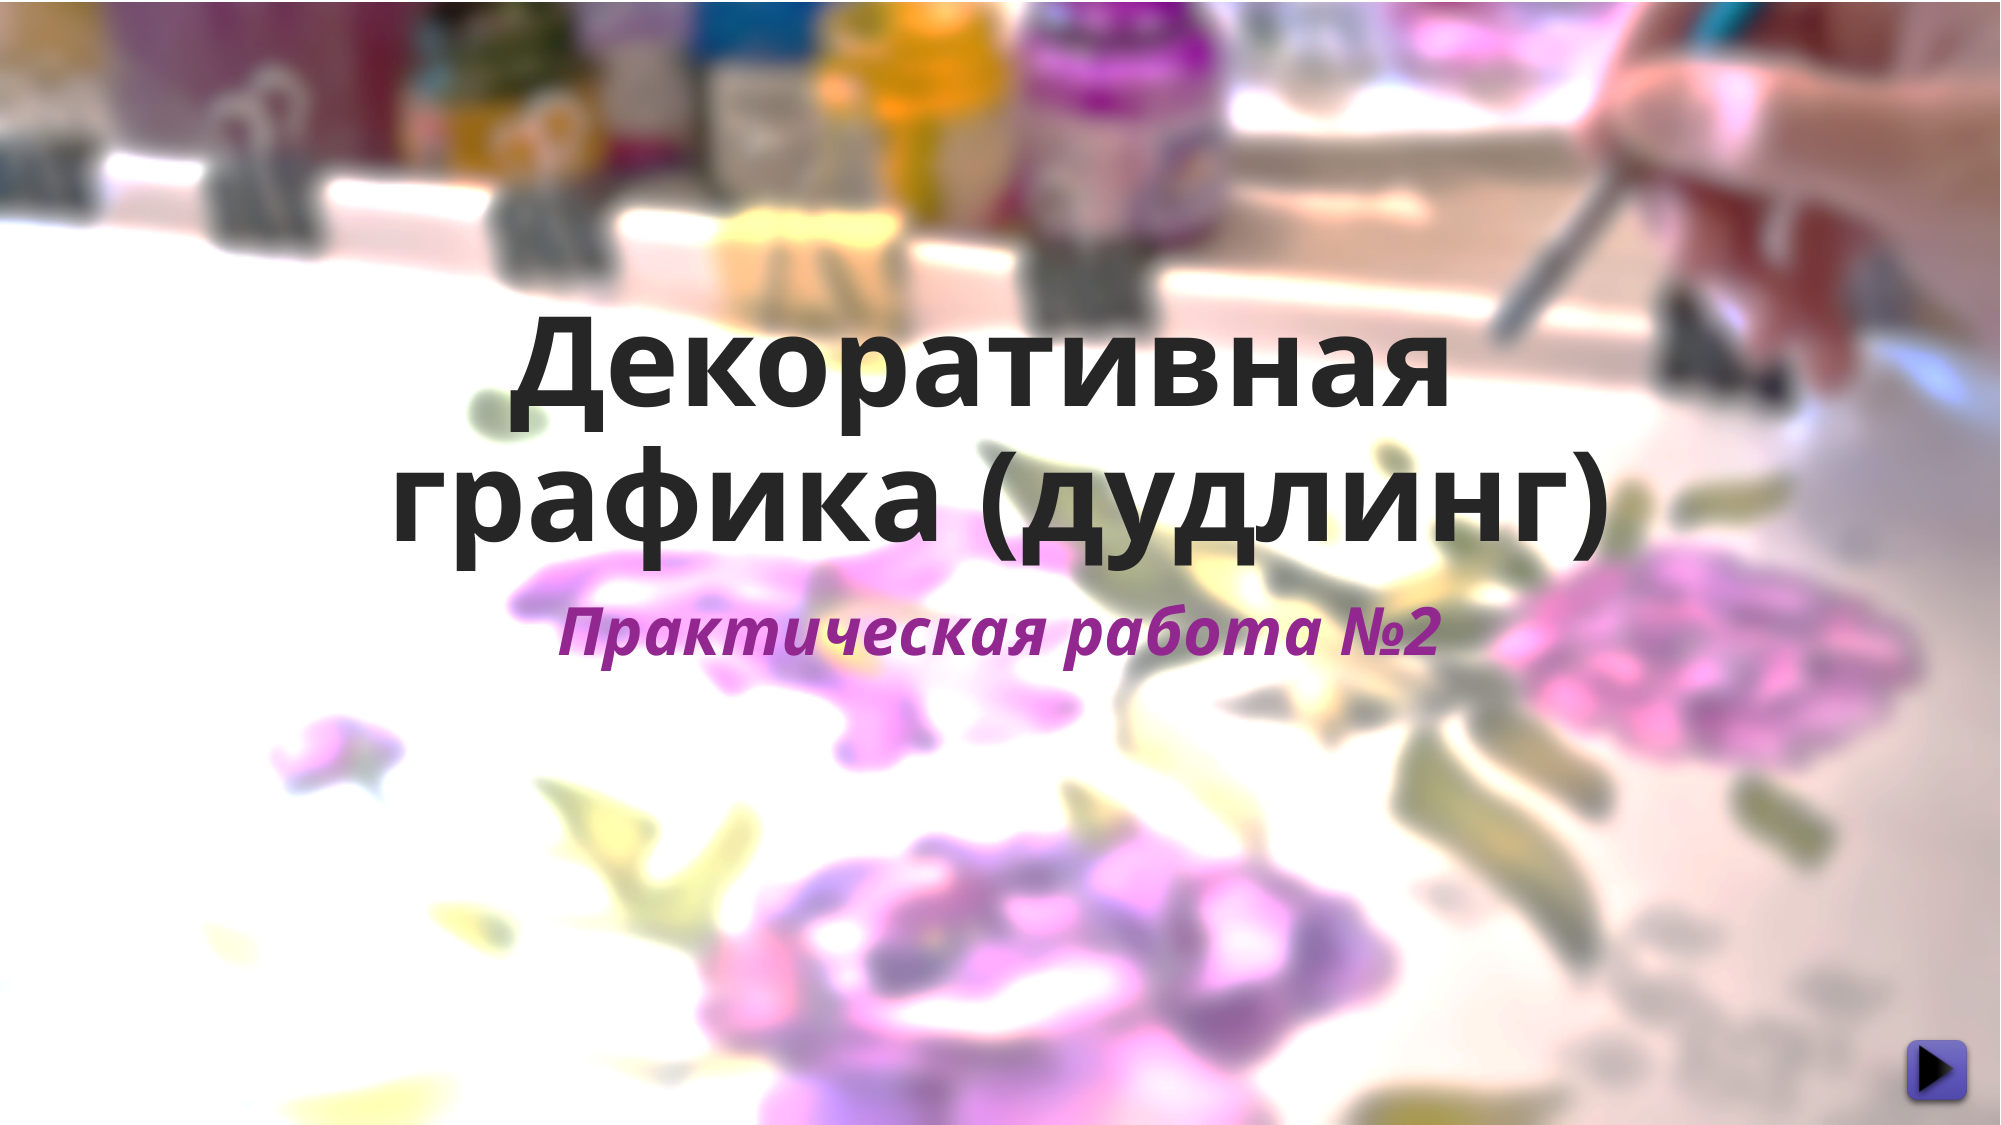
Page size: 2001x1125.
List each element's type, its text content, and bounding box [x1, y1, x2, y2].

picture [0, 2, 2001, 1125]
title Декоративная графика (дудлинг) [249, 184, 1750, 576]
subtitle Практическая работа №2 [249, 590, 1750, 863]
